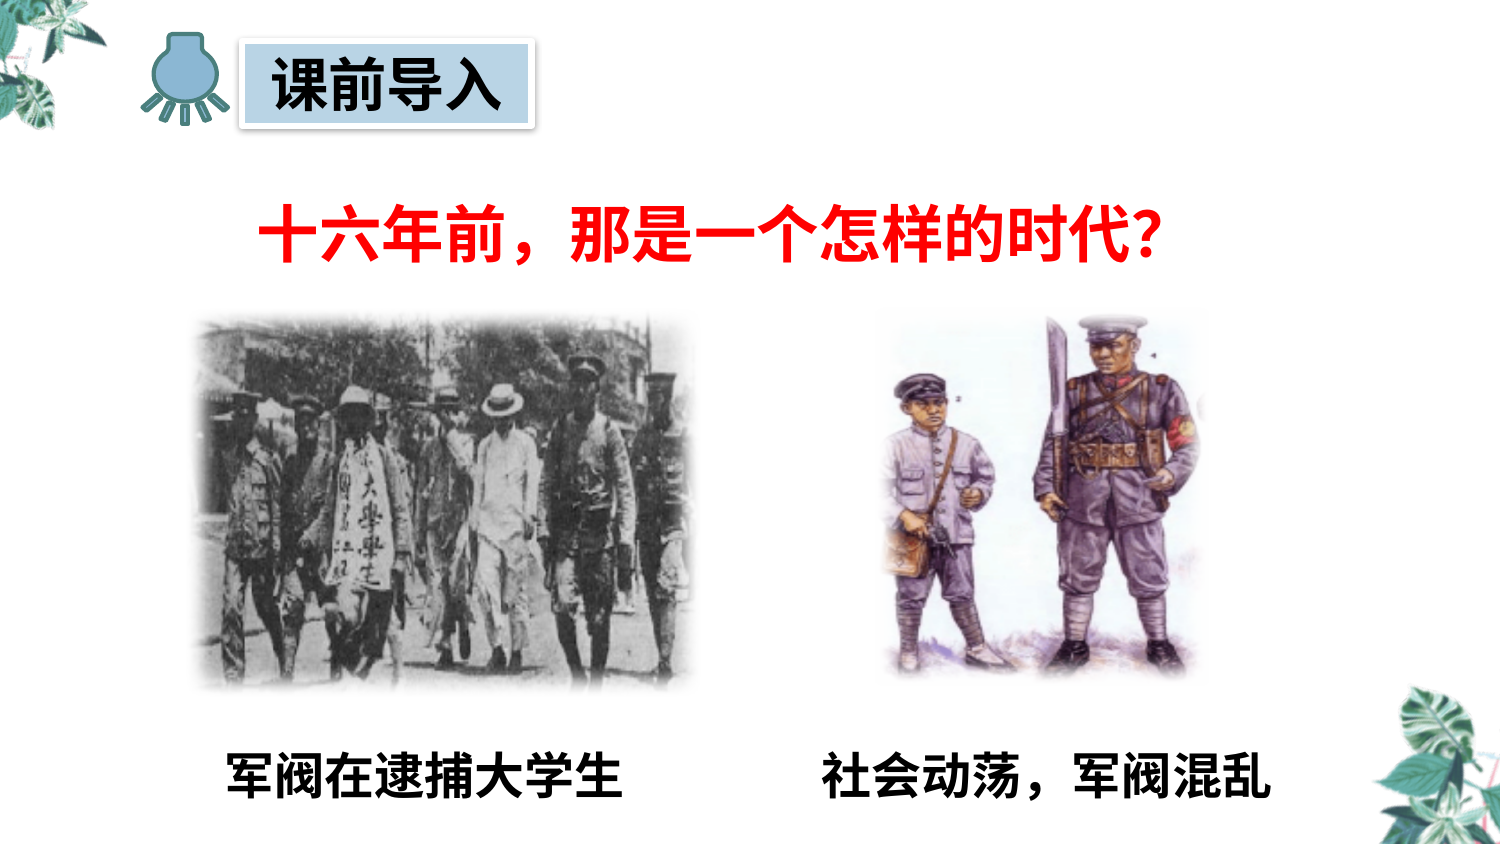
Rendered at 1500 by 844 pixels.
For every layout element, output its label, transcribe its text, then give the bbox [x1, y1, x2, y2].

picture [1311, 595, 1500, 844]
text_box 课前导入 [239, 38, 535, 129]
picture [185, 307, 702, 698]
text_box 军阀在逮捕大学生 [209, 718, 678, 812]
picture [875, 307, 1209, 688]
text_box [140, 31, 231, 126]
picture [0, 0, 148, 167]
text_box 十六年前，那是一个怎样的时代？ [241, 165, 1231, 278]
text_box 社会动荡，军阀混乱 [807, 718, 1311, 812]
